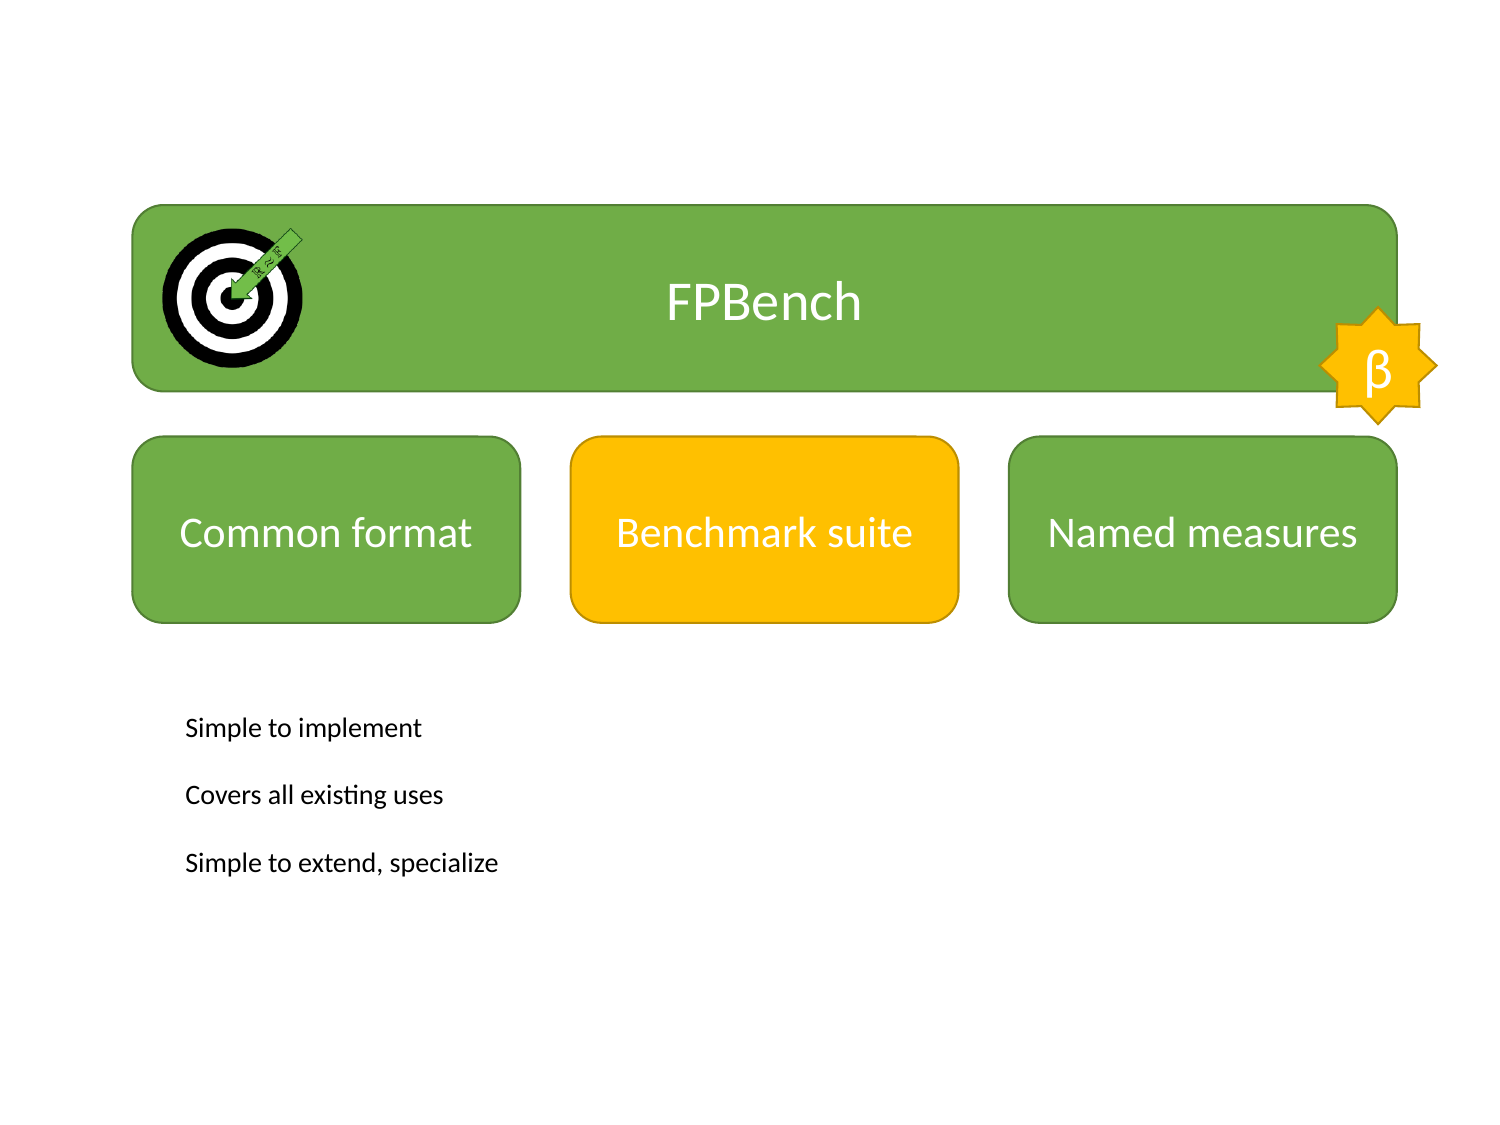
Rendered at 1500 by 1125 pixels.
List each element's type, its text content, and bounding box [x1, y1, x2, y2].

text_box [132, 436, 521, 888]
text_box β [1317, 305, 1439, 426]
text_box FPBench [131, 204, 1398, 393]
text_box Named measures [1007, 435, 1398, 624]
text_box Benchmark suite [569, 435, 960, 624]
picture [160, 226, 305, 370]
